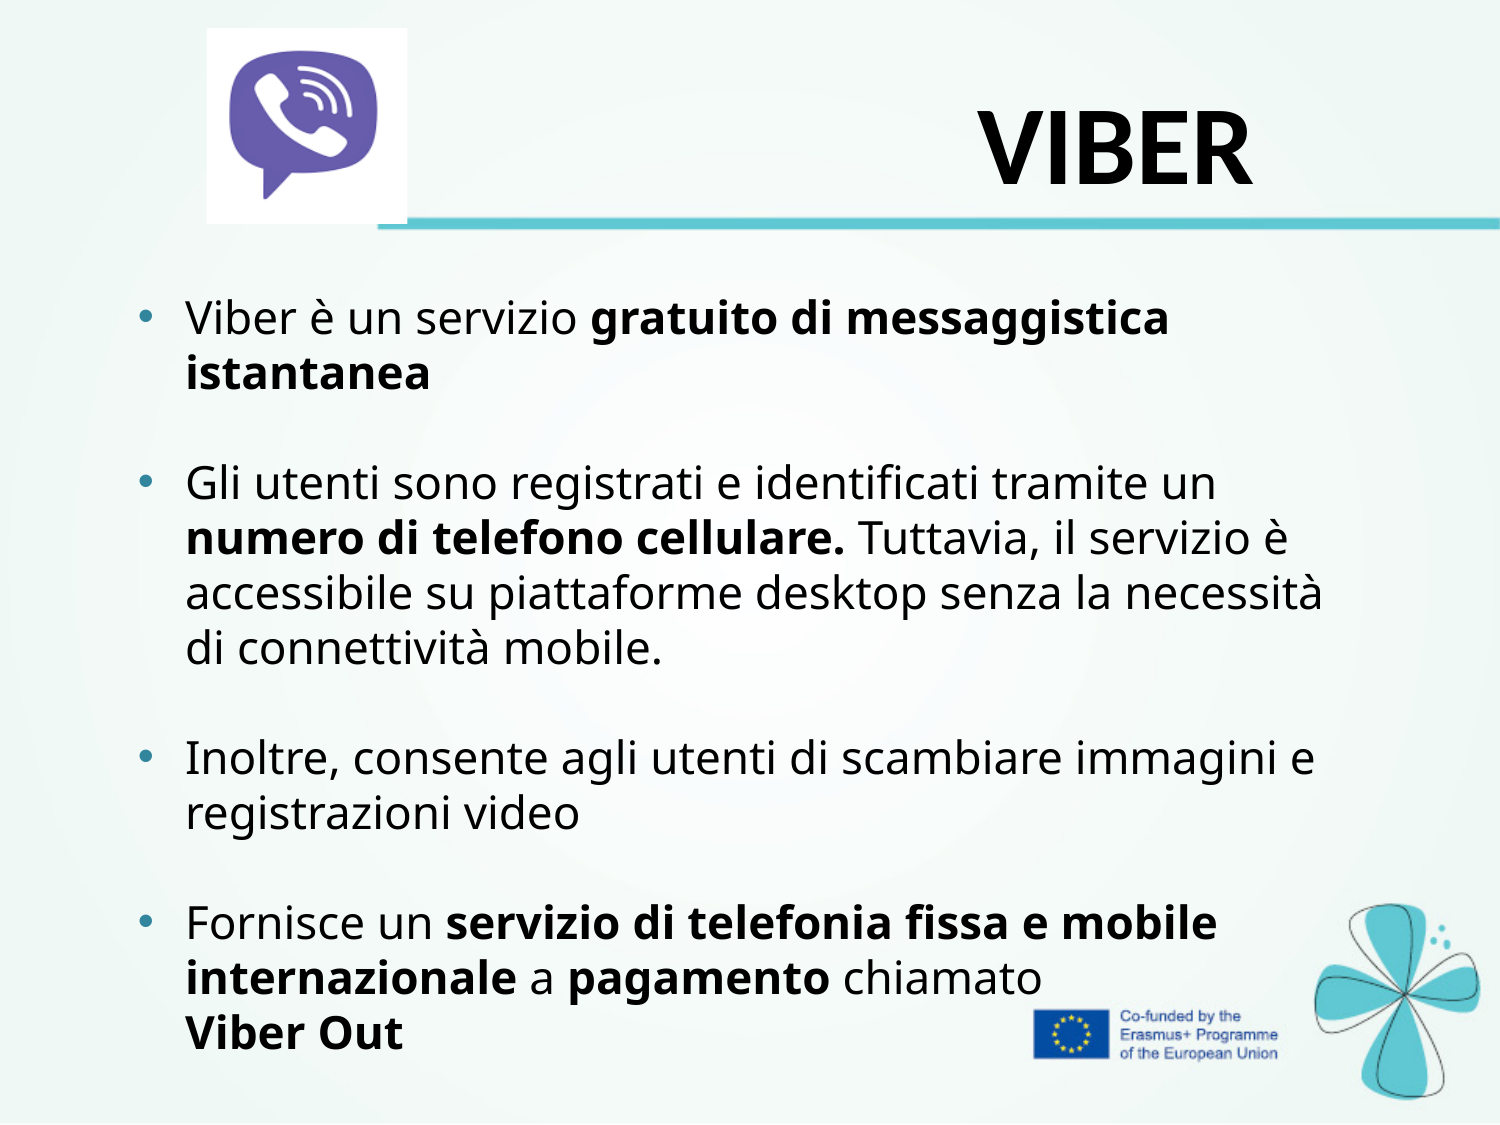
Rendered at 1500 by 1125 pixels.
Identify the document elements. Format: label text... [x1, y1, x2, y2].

text_box Viber è un servizio gratuito di messaggistica istantanea Gli utenti sono registrati e identificati tramite un numero di telefono cellulare. Tuttavia, il servizio è accessibile su piattaforme desktop senza la necessità di connettività mobile. Inoltre, consente agli utenti di scambiare immagini e registrazioni video Fornisce un servizio di telefonia fissa e mobile internazionale a pagamento chiamato Viber Out [123, 281, 1377, 1066]
picture [0, 0, 1500, 1125]
text_box VIBER [620, 64, 1270, 215]
